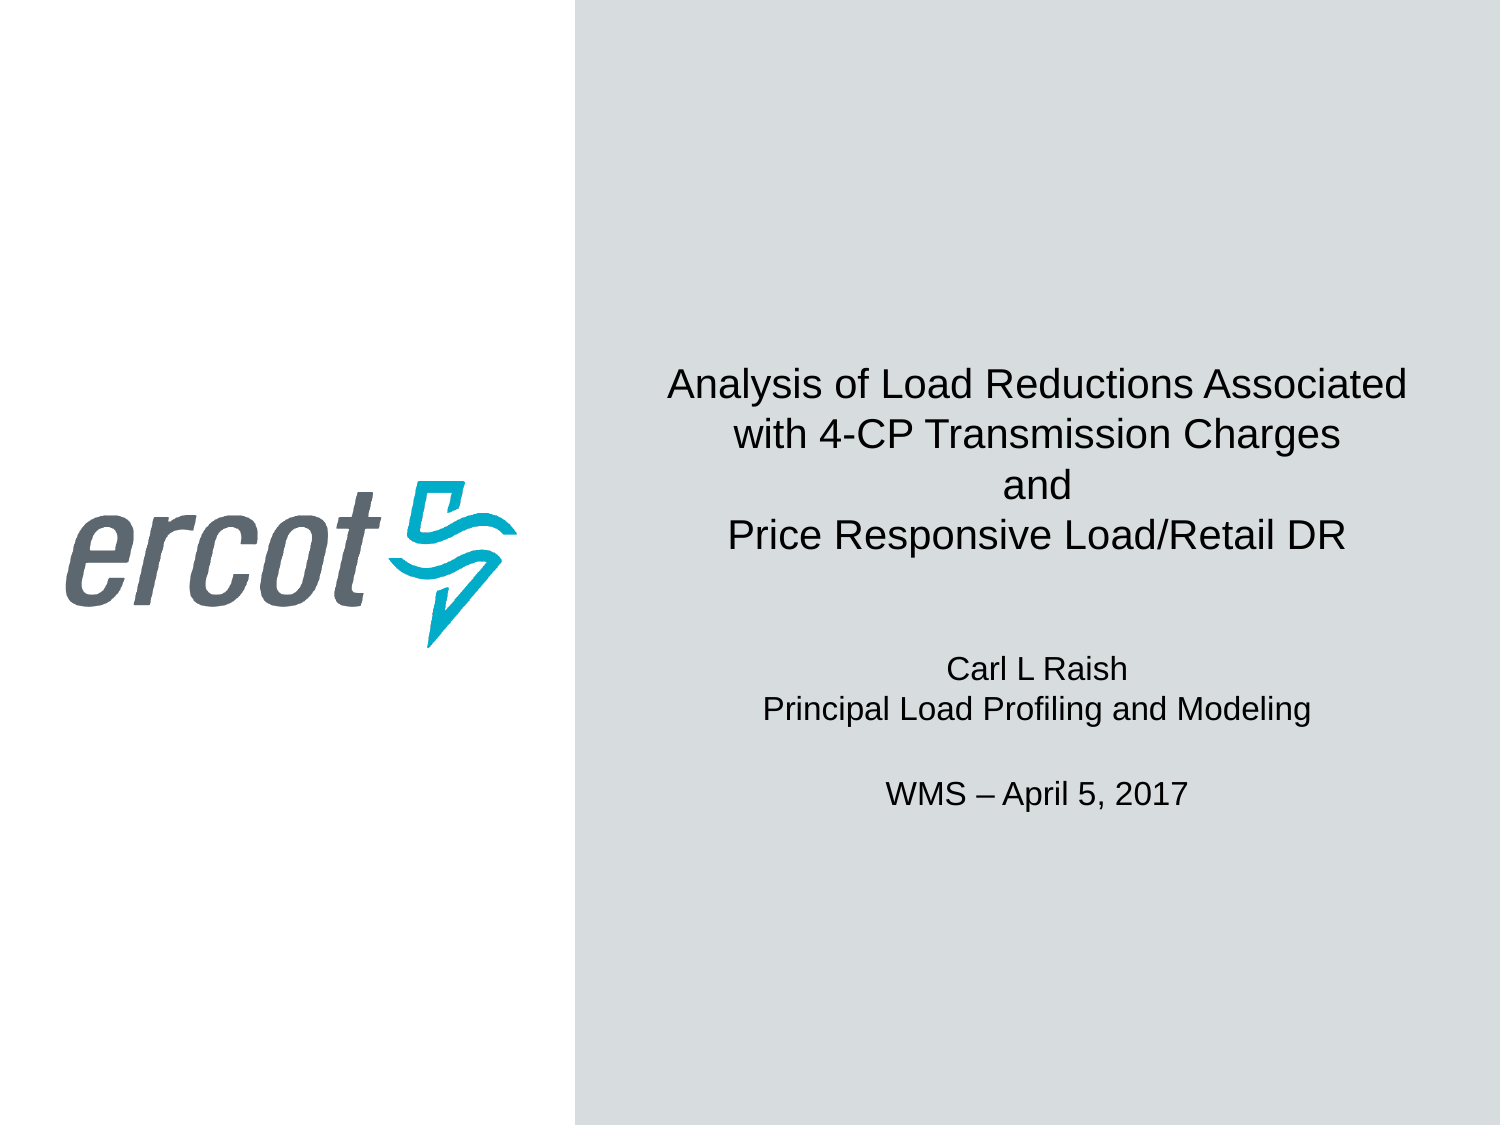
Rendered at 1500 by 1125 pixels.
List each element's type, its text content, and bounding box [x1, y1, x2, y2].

picture [56, 471, 525, 654]
text_box Analysis of Load Reductions Associated with 4-CP Transmission Charges and Price Responsive Load/Retail DR Carl L Raish Principal Load Profiling and Modeling WMS – April 5, 2017 [612, 349, 1463, 820]
